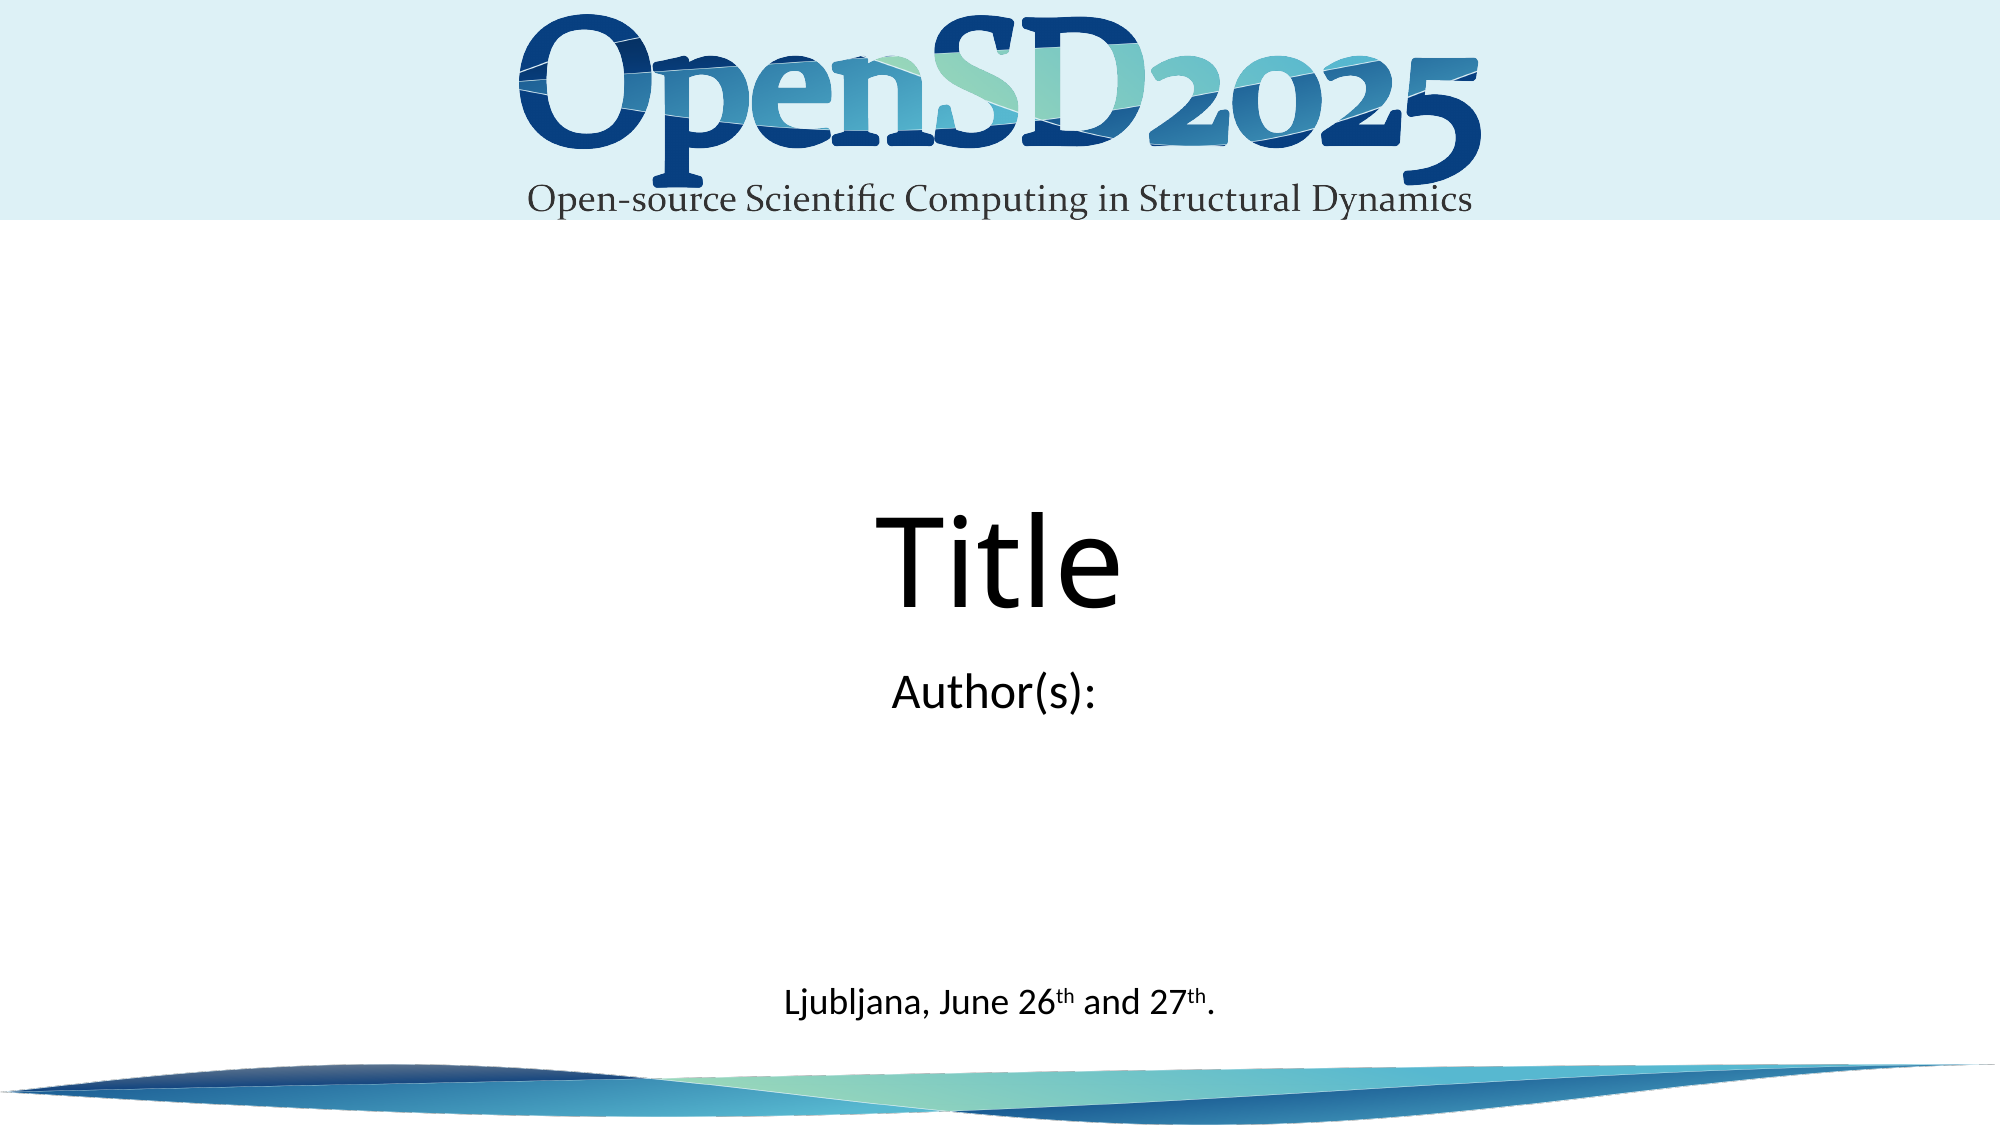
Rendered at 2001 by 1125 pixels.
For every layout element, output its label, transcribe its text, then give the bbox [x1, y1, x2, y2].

picture [0, 1064, 1995, 1125]
title Title [249, 250, 1750, 643]
picture [519, 14, 1481, 220]
text_box Ljubljana, June 26th and 27th. [769, 970, 1231, 1030]
subtitle Author(s): [249, 657, 1750, 930]
